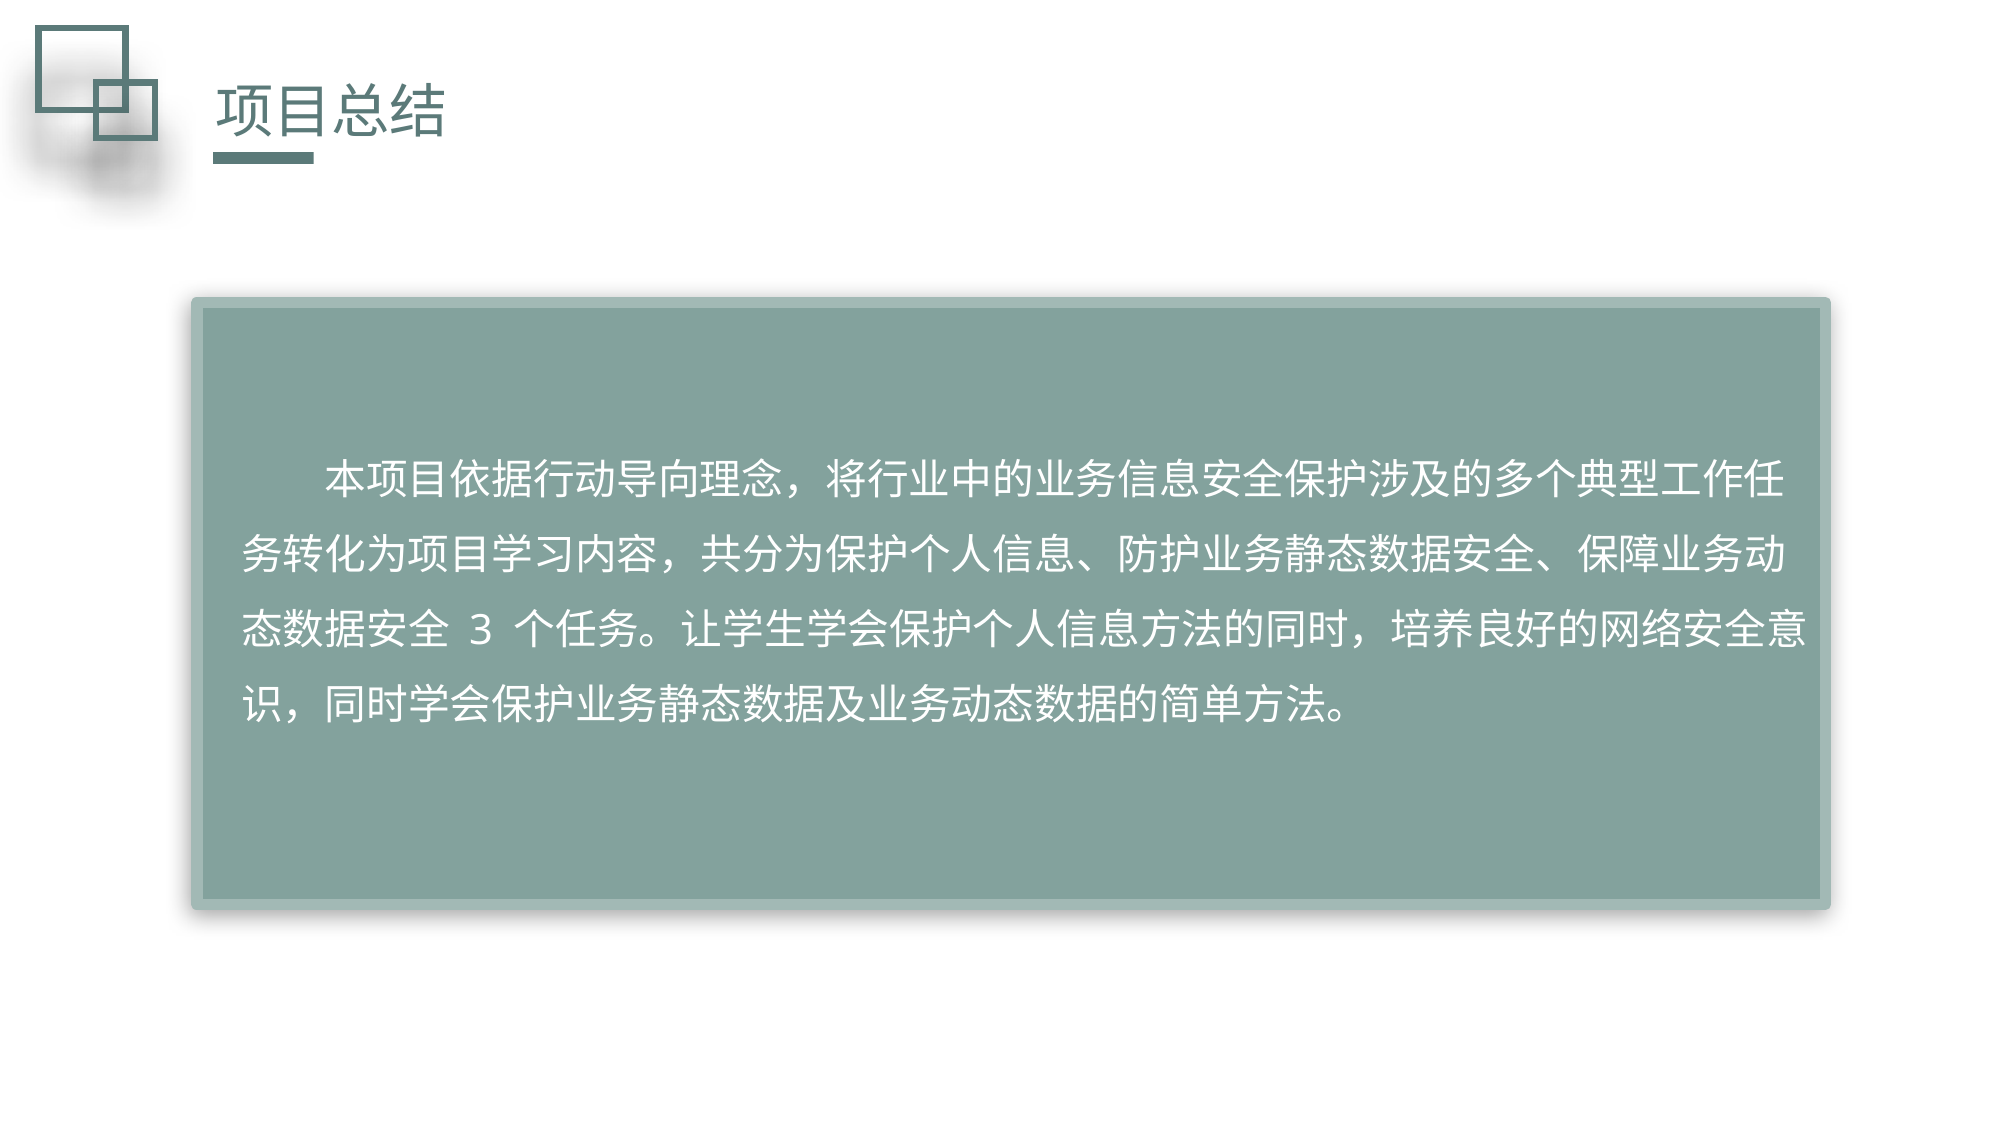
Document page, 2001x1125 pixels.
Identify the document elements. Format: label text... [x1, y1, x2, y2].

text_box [173, 66, 481, 164]
text_box [196, 302, 1826, 905]
text_box [37, 27, 127, 111]
text_box [95, 81, 156, 139]
text_box 本项目依据行动导向理念，将行业中的业务信息安全保护涉及的多个典型工作任务转化为项目学习内容，共分为保护个人信息、防护业务静态数据安全、保障业务动态数据安全 3 个任务。让学生学会保护个人信息方法的同时，培养良好的网络安全意识，同时学会保护业务静态数据及业务动态数据的简单方法。 [226, 420, 1825, 736]
